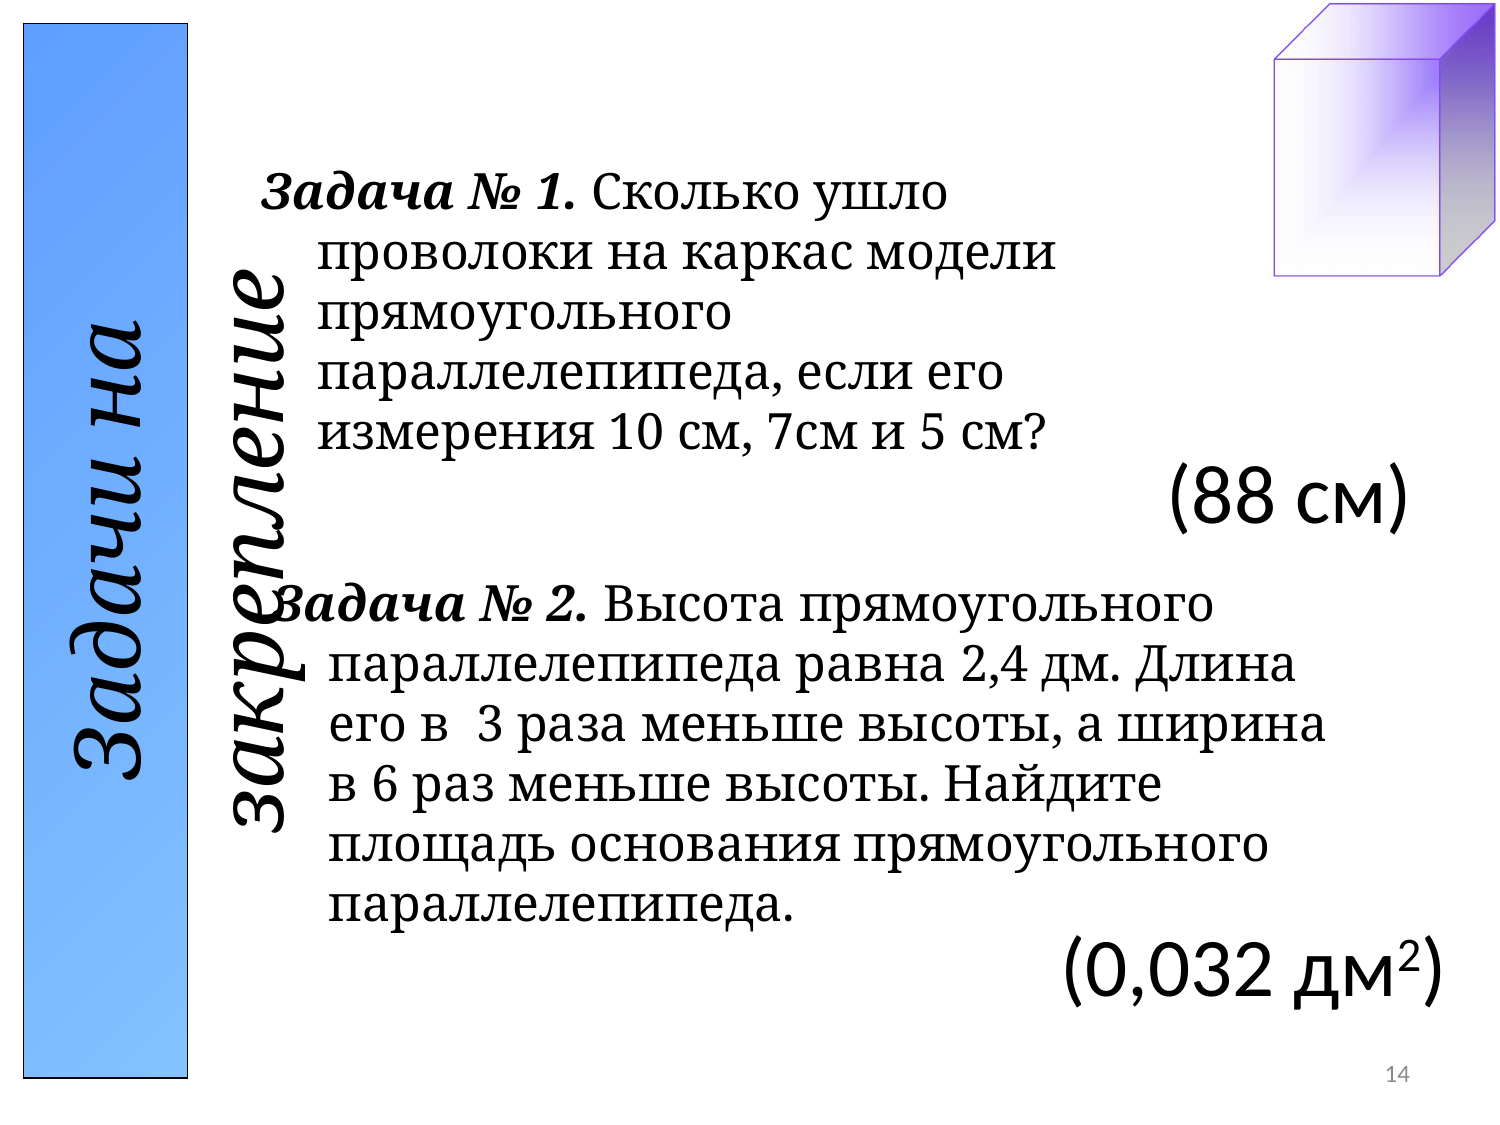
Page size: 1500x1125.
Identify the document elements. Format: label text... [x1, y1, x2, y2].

text_box Задача № 2. Высота прямоугольного параллелепипеда равна 2,4 дм. Длина его в 3 раза меньше высоты, а ширина в 6 раз меньше высоты. Найдите площадь основания прямоугольного параллелепипеда. [257, 564, 1360, 940]
text_box (0,032 дм2) [1045, 905, 1500, 1021]
picture [1262, 0, 1500, 287]
slide_number 14 [1074, 1042, 1425, 1103]
text_box (88 см) [1151, 433, 1430, 548]
list Задача № 1. Сколько ушло проволоки на каркас модели прямоугольного параллелепипеда, если его измерения 10 см, 7см и 5 см? [246, 152, 1219, 516]
table_header Задачи на закрепление [24, 24, 187, 1077]
